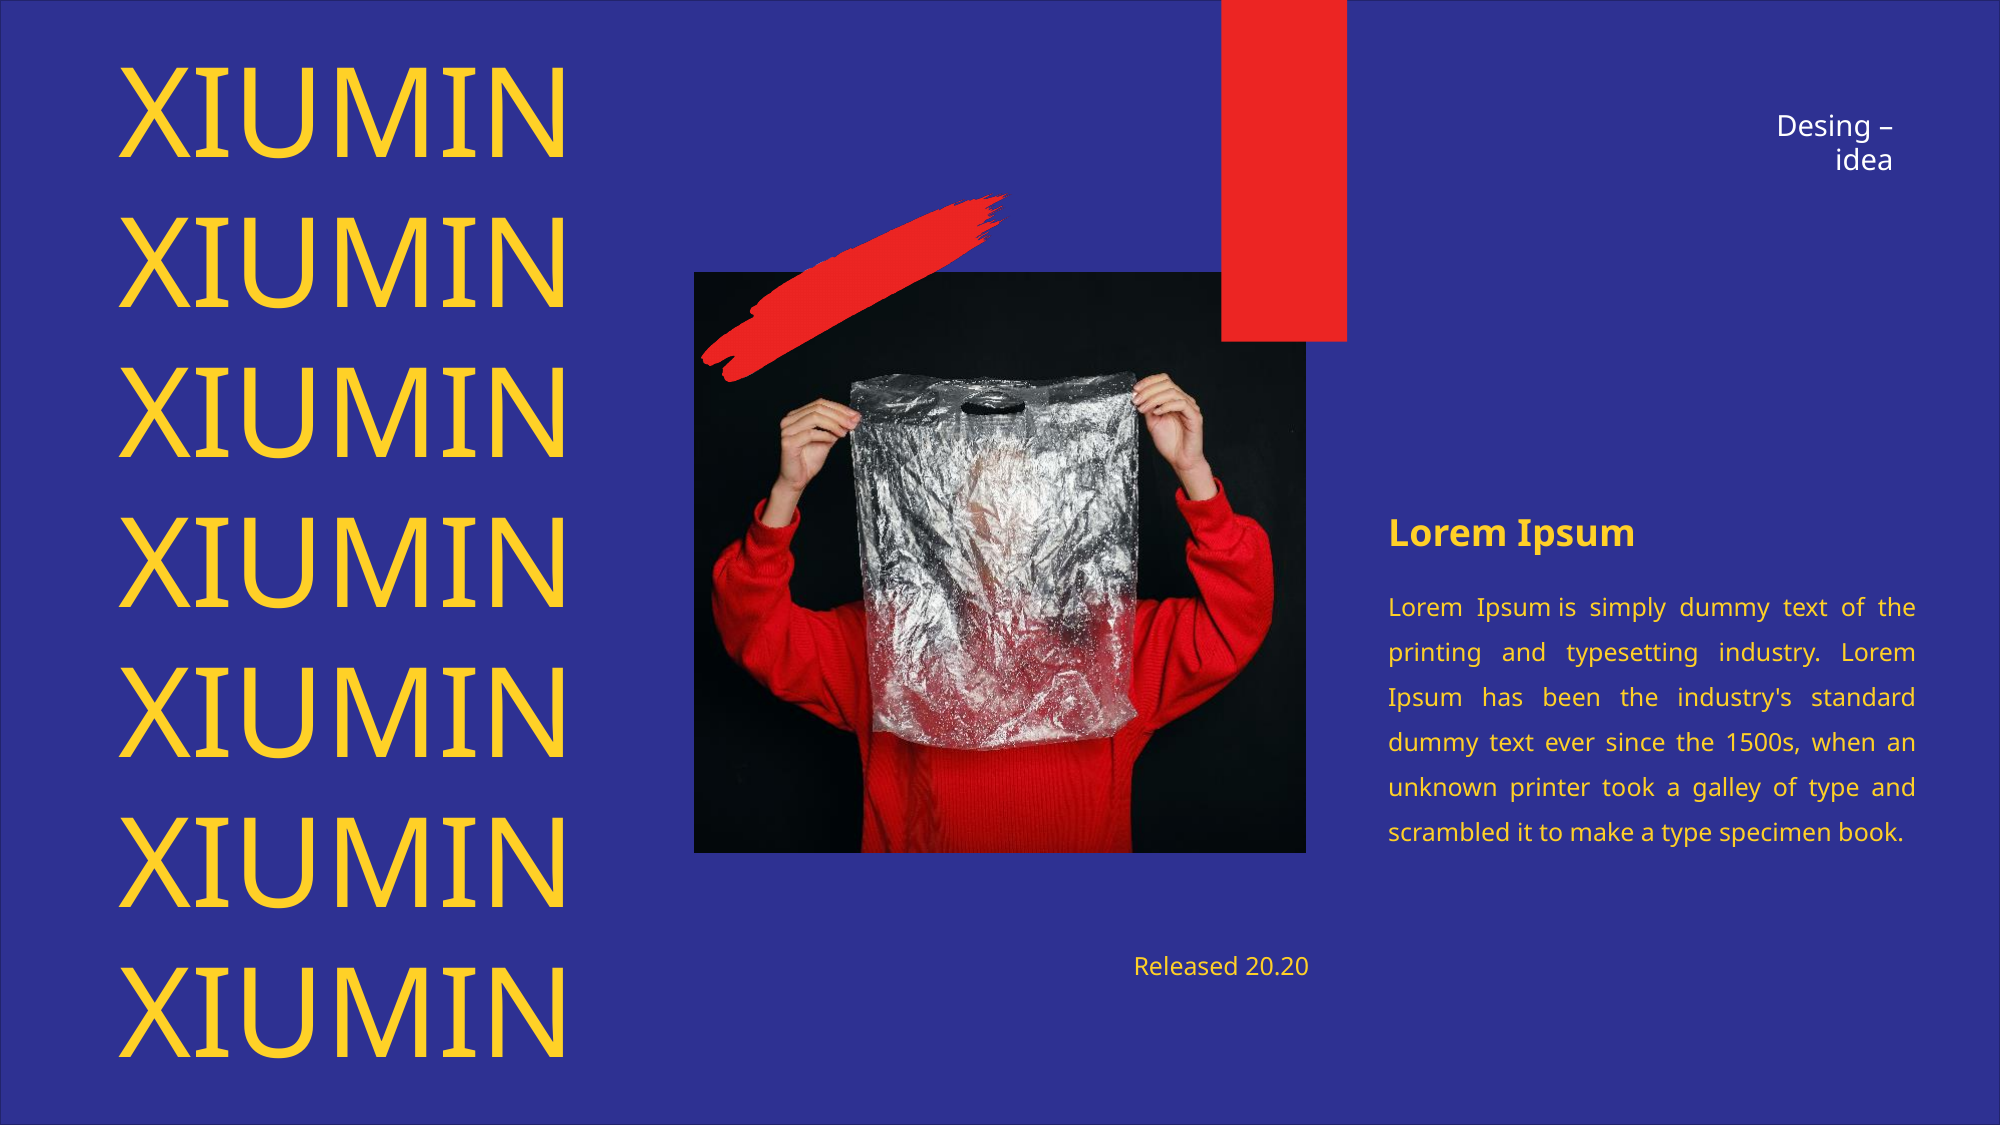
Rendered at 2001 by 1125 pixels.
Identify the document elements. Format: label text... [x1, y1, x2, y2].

text_box Released 20.20 [1118, 943, 1324, 988]
text_box Lorem Ipsum [1373, 501, 1652, 562]
text_box [0, 0, 2000, 1125]
text_box [1220, 0, 1348, 343]
text_box XIUMIN XIUMIN XIUMIN XIUMIN XIUMIN XIUMIN XIUMIN [103, 24, 592, 1090]
text_box Lorem Ipsum is simply dummy text of the printing and typesetting industry. Lorem Ipsum has been the industry's standard dummy text ever since the 1500s, when an unknown printer took a galley of type and scrambled it to make a type specimen book. [1373, 569, 1932, 854]
text_box Desing – idea [1761, 99, 1909, 185]
picture [683, 171, 1306, 853]
